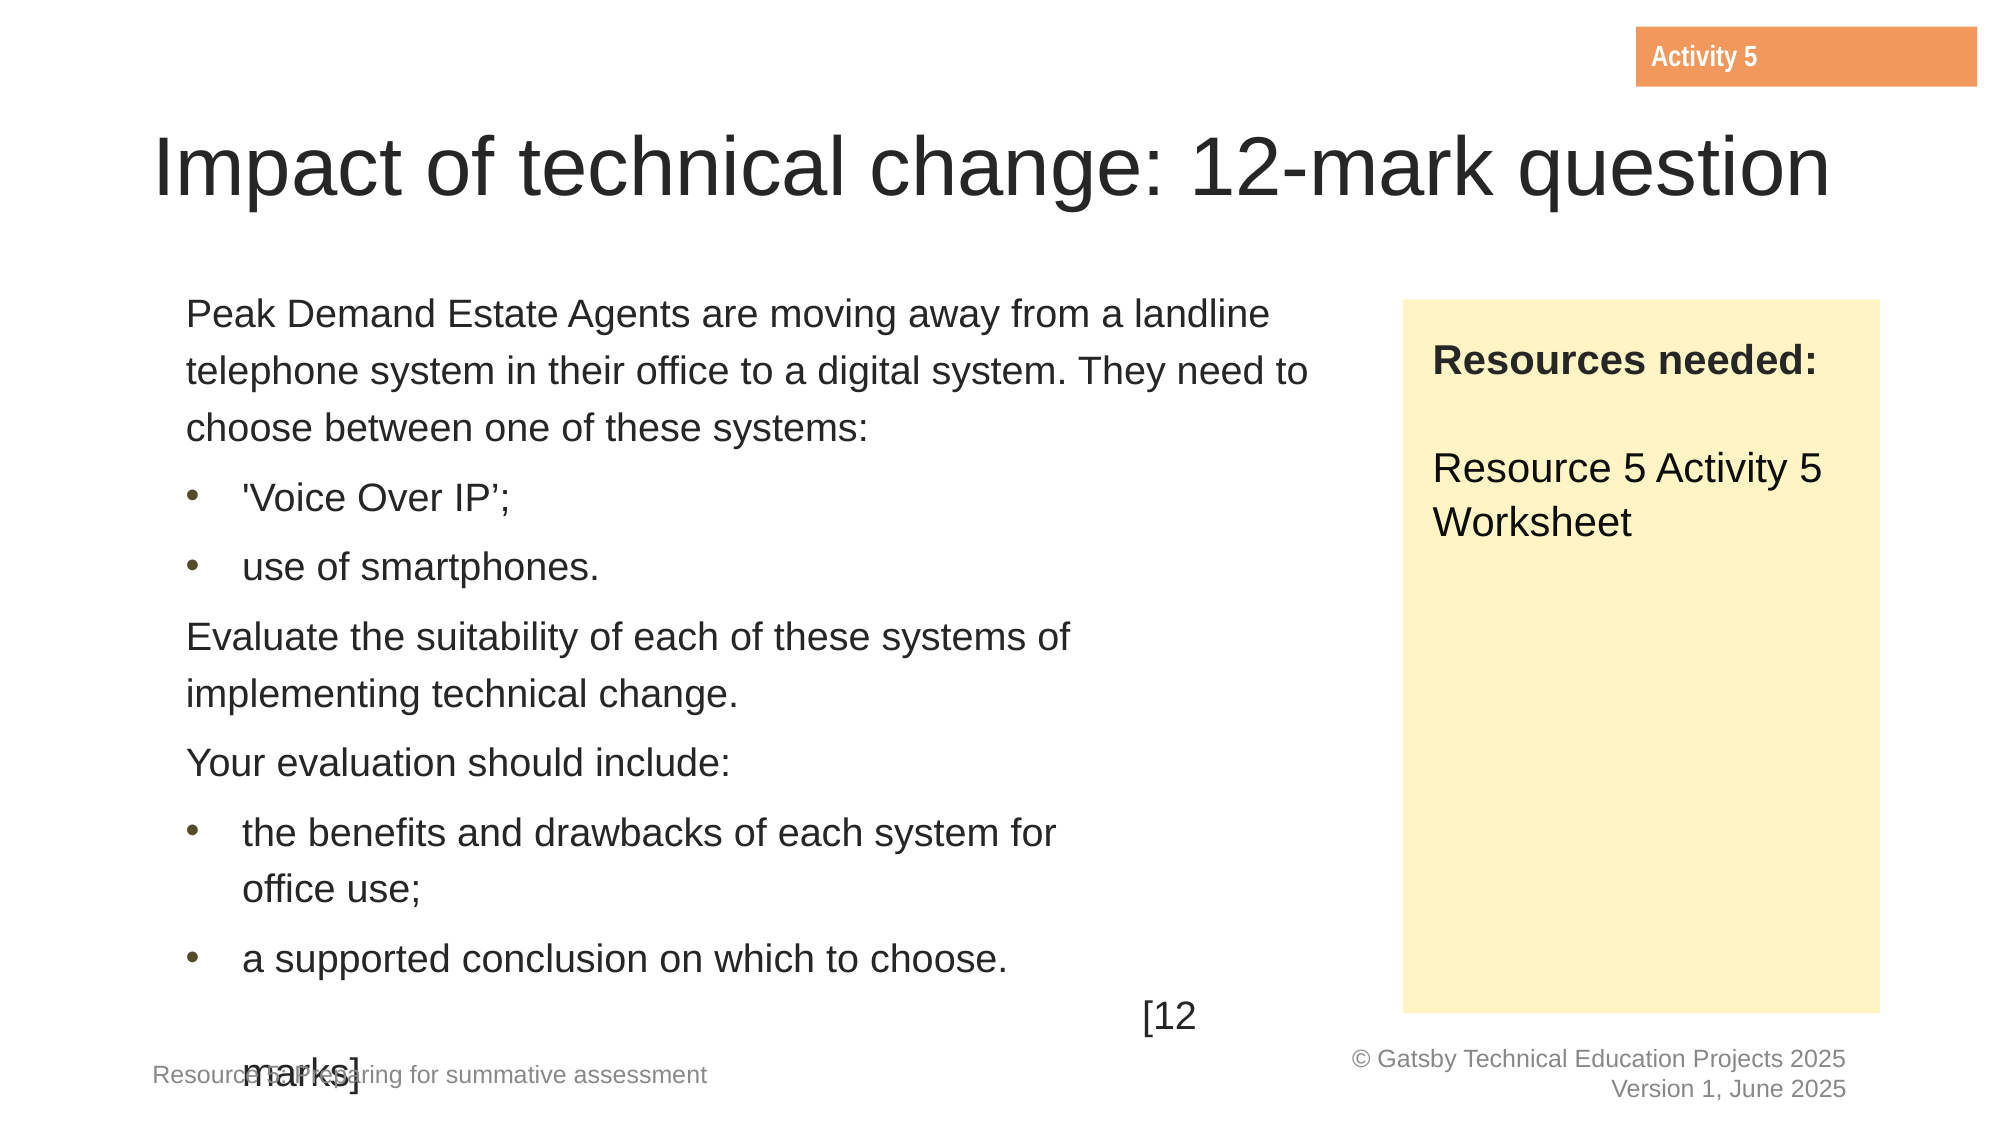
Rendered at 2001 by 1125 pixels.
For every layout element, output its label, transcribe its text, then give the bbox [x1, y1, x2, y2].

list Resources needed: Resource 5 Activity 5 Worksheet [1402, 298, 1881, 1015]
list Resource 5: Preparing for summative assessment [137, 1042, 1319, 1103]
title Impact of technical change: 12-mark question [137, 59, 1863, 278]
list Peak Demand Estate Agents are moving away from a landline telephone system in their office to a digital system. They need to choose between one of these systems: 'Voice Over IP’; use of smartphones. Evaluate the suitability of each of these systems of implementing technical change. Your evaluation should include: the benefits and drawbacks of each system for office use; a supported conclusion on which to choose. [12 marks] [137, 249, 1342, 1043]
list Activity 5 [1636, 26, 1978, 87]
